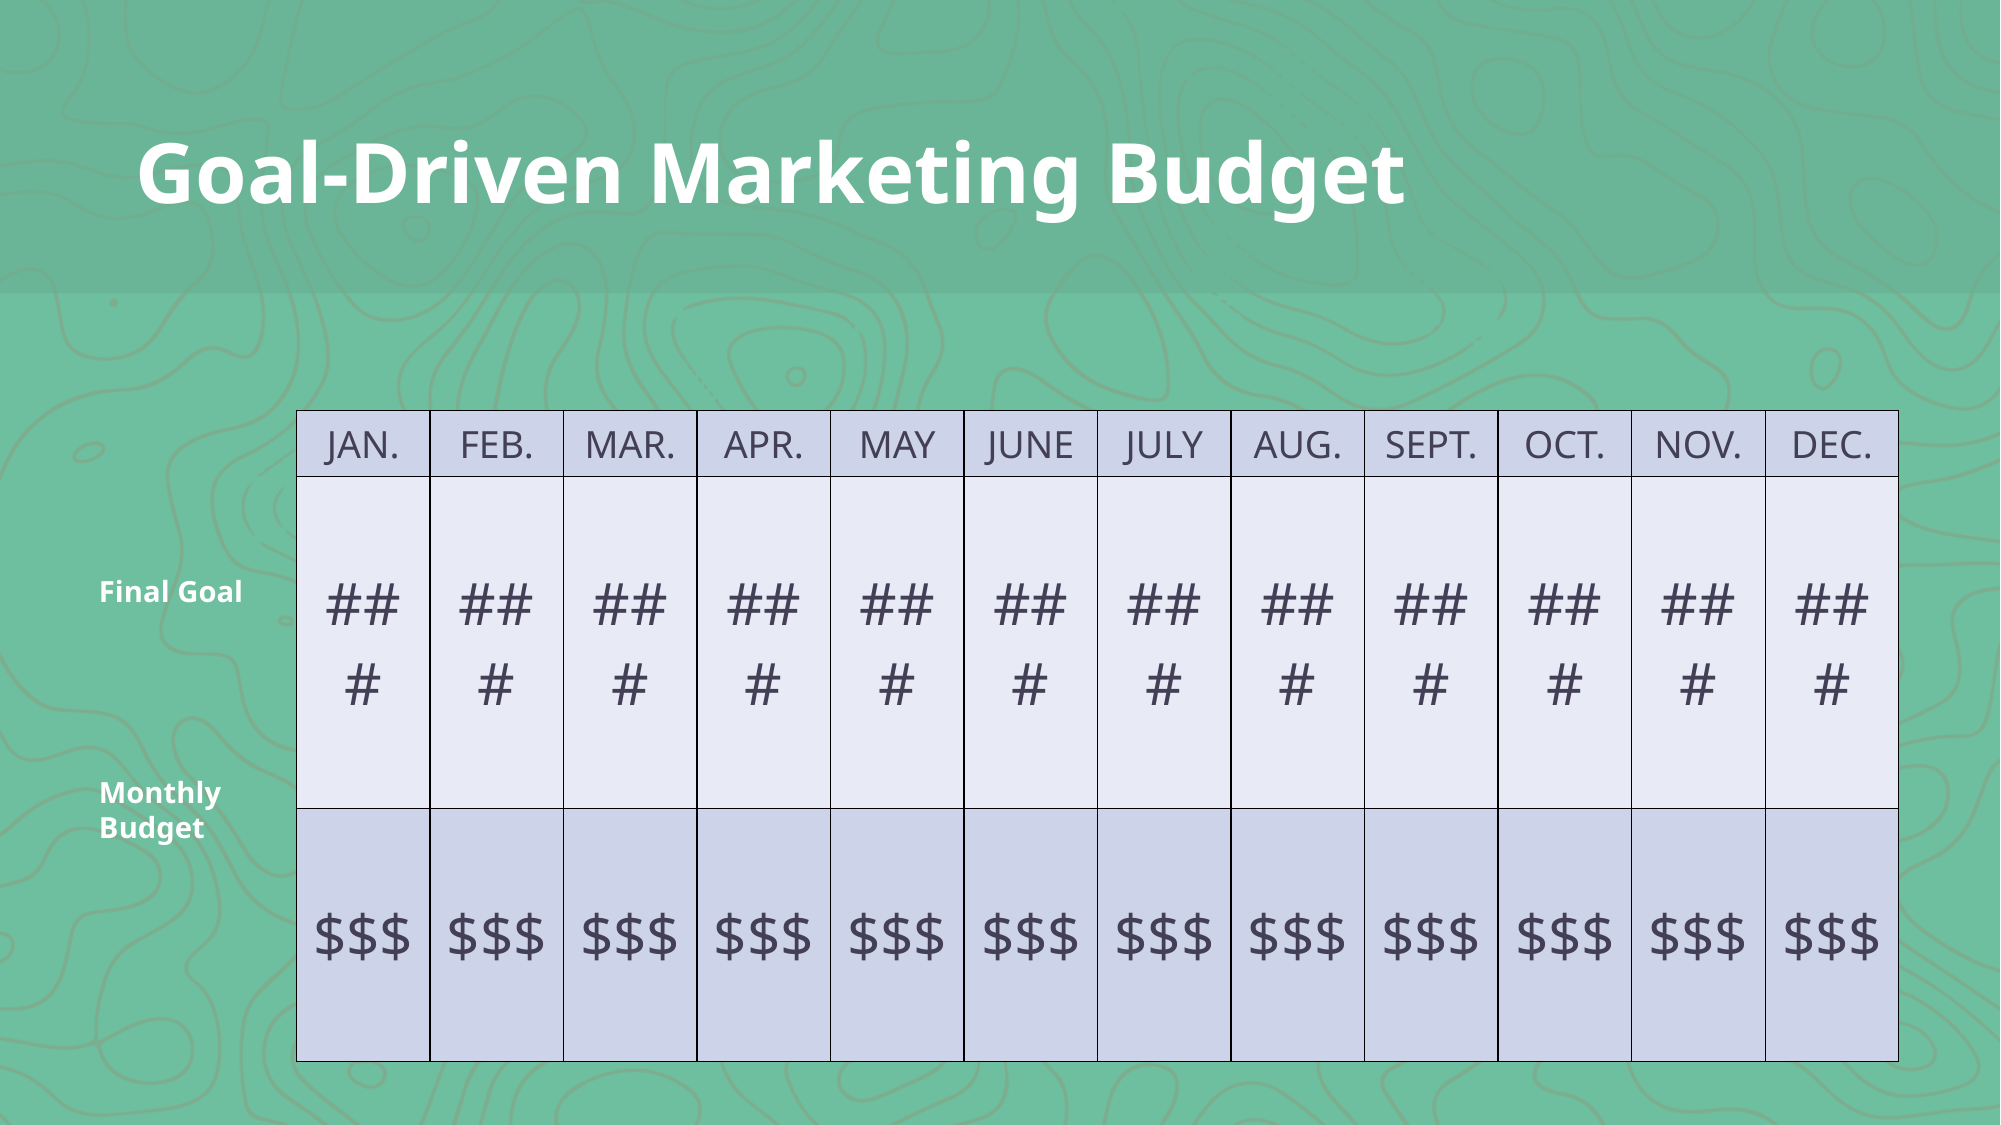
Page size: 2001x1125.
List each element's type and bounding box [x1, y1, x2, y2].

list [0, 0, 2000, 1125]
